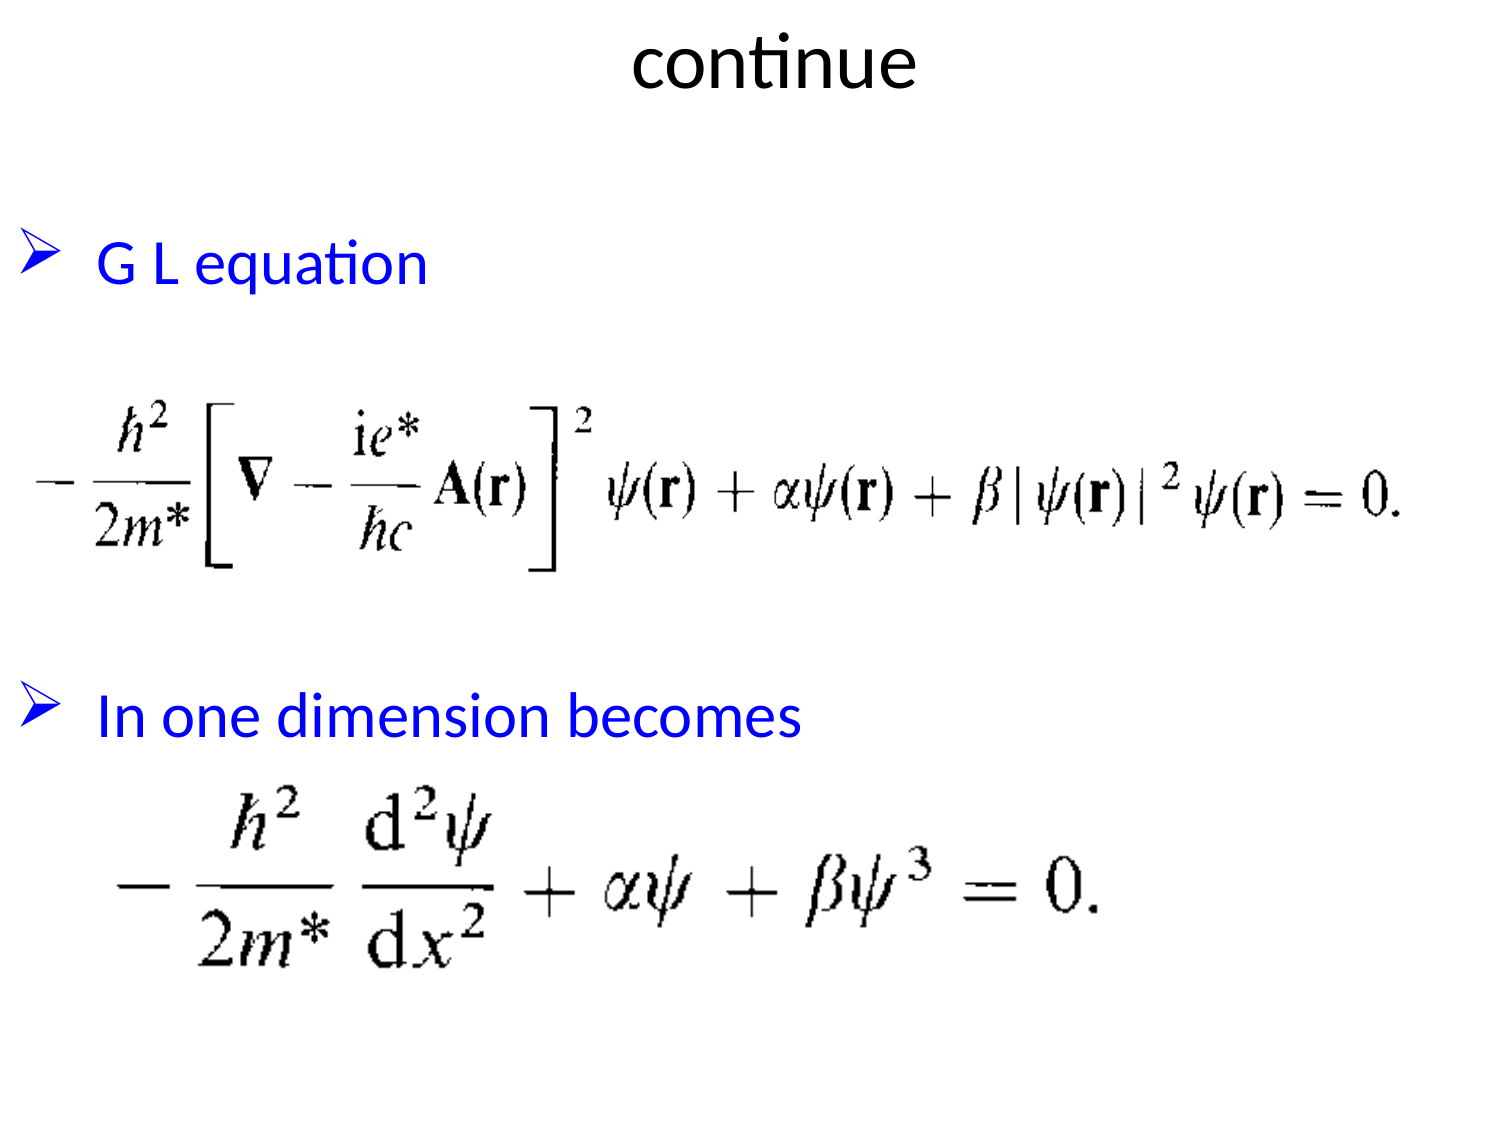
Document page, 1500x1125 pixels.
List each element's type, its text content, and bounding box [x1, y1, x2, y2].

subtitle G L equation In one dimension becomes [0, 212, 1500, 1125]
title continue [450, 0, 1100, 113]
picture [66, 743, 1138, 1013]
picture [0, 324, 1465, 638]
